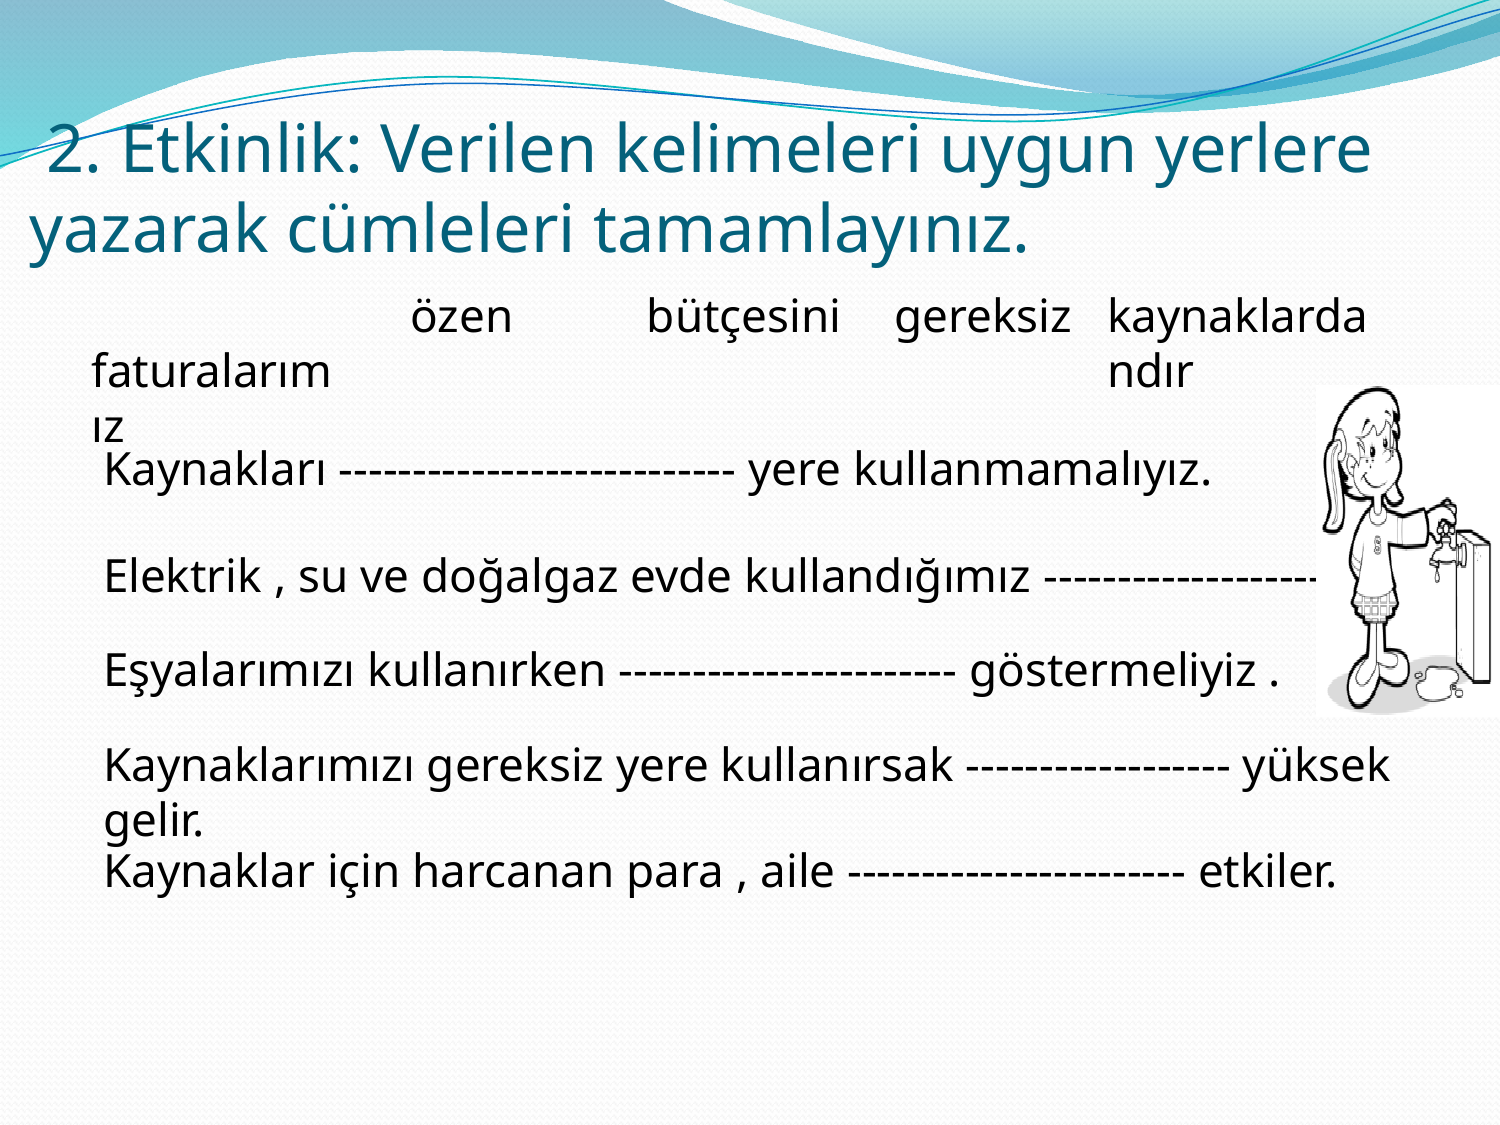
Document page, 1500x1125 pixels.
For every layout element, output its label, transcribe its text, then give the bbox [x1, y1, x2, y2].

text_box bütçesini [620, 278, 879, 349]
text_box Elektrik , su ve doğalgaz evde kullandığımız --------------------. [88, 538, 1309, 609]
text_box özen [383, 278, 620, 349]
text_box faturalarımız [76, 278, 349, 459]
text_box kaynaklardandır [1092, 278, 1412, 404]
text_box gereksiz [879, 278, 1092, 349]
text_box Kaynaklar için harcanan para , aile ----------------------- etkiler. [88, 834, 1400, 904]
title 2. Etkinlik: Verilen kelimeleri uygun yerlere yazarak cümleleri tamamlayınız. [29, 78, 1500, 266]
picture [1316, 385, 1500, 717]
text_box Eşyalarımızı kullanırken ----------------------- göstermeliyiz . [76, 633, 1309, 704]
text_box Kaynakları --------------------------- yere kullanmamalıyız. [88, 432, 1309, 503]
text_box Kaynaklarımızı gereksiz yere kullanırsak ------------------ yüksek gelir. [88, 727, 1436, 853]
